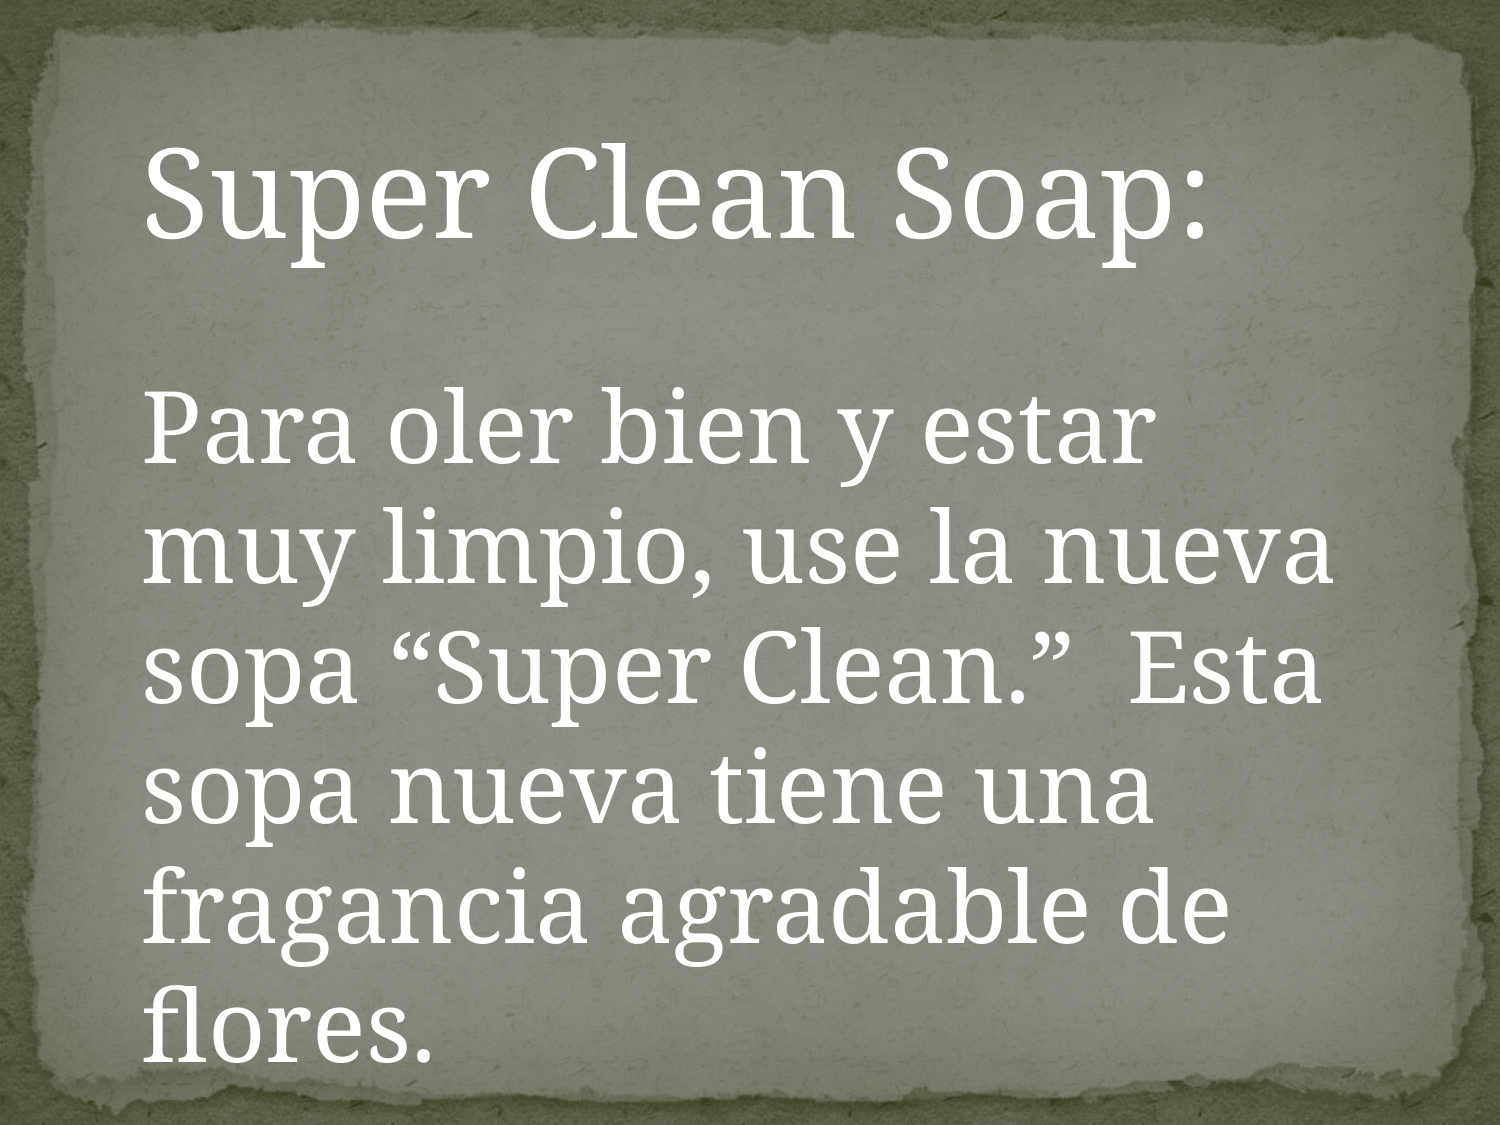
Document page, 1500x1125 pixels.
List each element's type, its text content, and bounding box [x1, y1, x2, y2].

text_box Super Clean Soap: Para oler bien y estar muy limpio, use la nueva sopa “Super Clean.” Esta sopa nueva tiene una fragancia agradable de flores. [127, 105, 1402, 1125]
